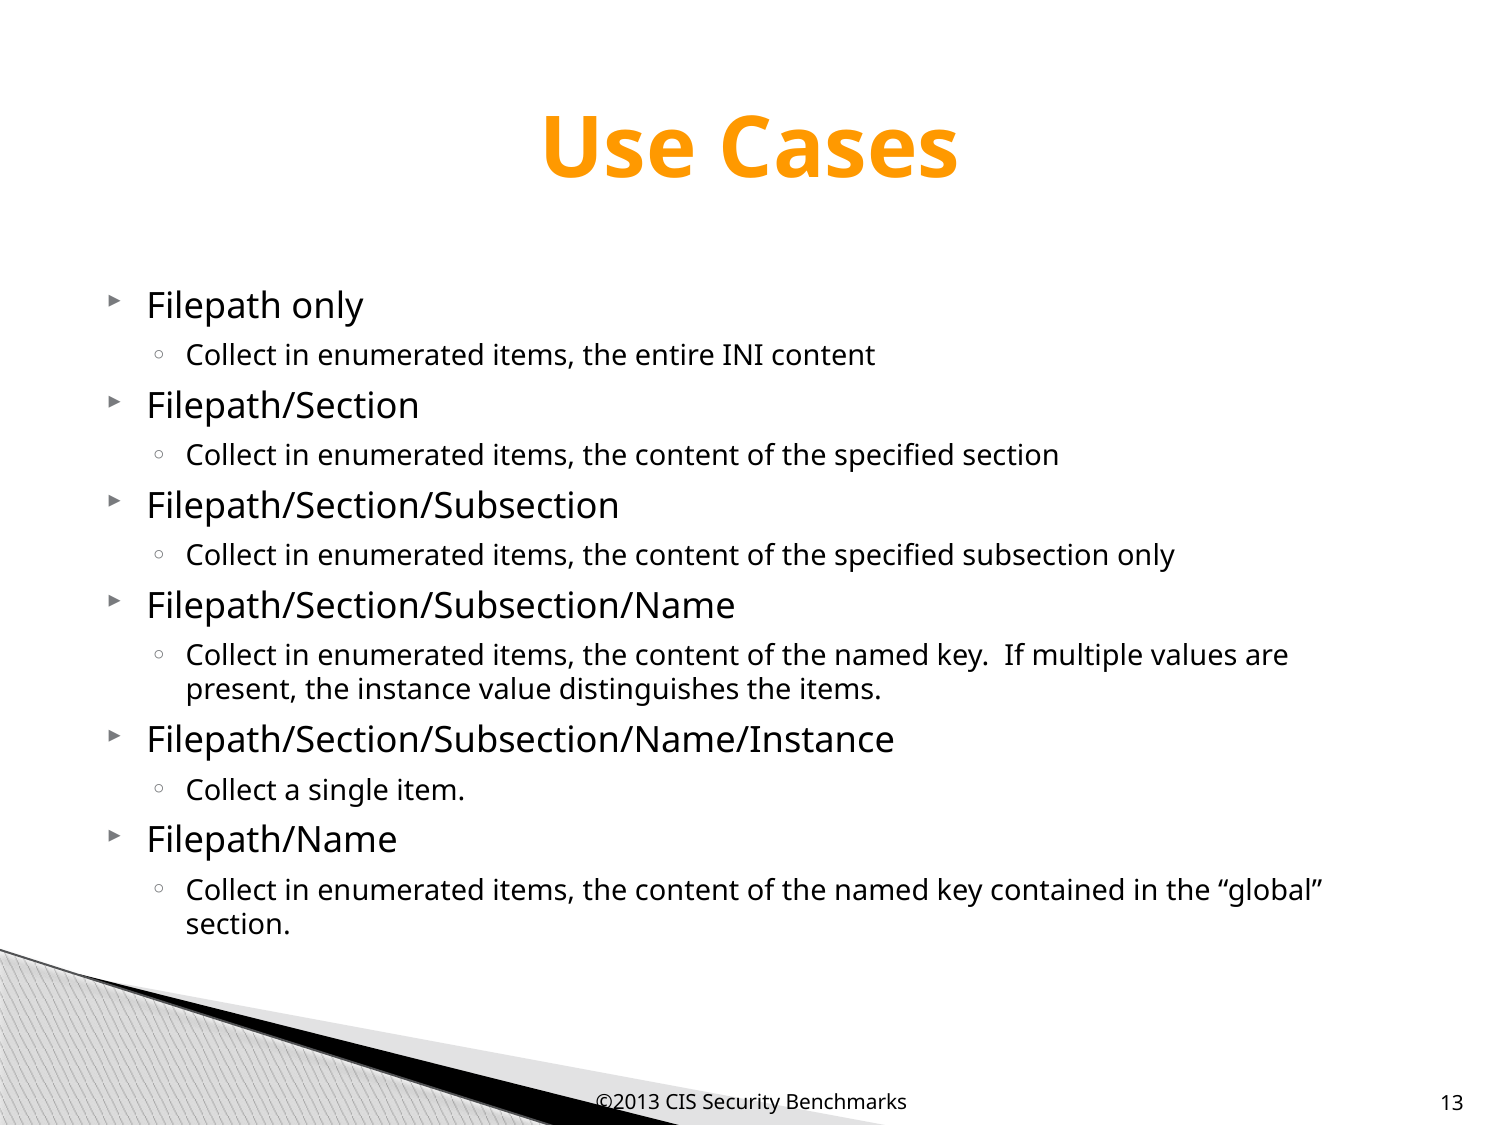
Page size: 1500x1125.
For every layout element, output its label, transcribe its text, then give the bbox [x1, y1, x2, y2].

title Use Cases [75, 50, 1425, 238]
slide_number 13 [1418, 1065, 1479, 1125]
list Filepath only Collect in enumerated items, the entire INI content Filepath/Section Collect in enumerated items, the content of the specified section Filepath/Section/Subsection Collect in enumerated items, the content of the specified subsection only Filepath/Section/Subsection/Name Collect in enumerated items, the content of the named key. If multiple values are present, the instance value distinguishes the items. Filepath/Section/Subsection/Name/Instance Collect a single item. Filepath/Name Collect in enumerated items, the content of the named key contained in the “global” section. [75, 275, 1363, 950]
footer ©2013 CIS Security Benchmarks [508, 1064, 1000, 1125]
